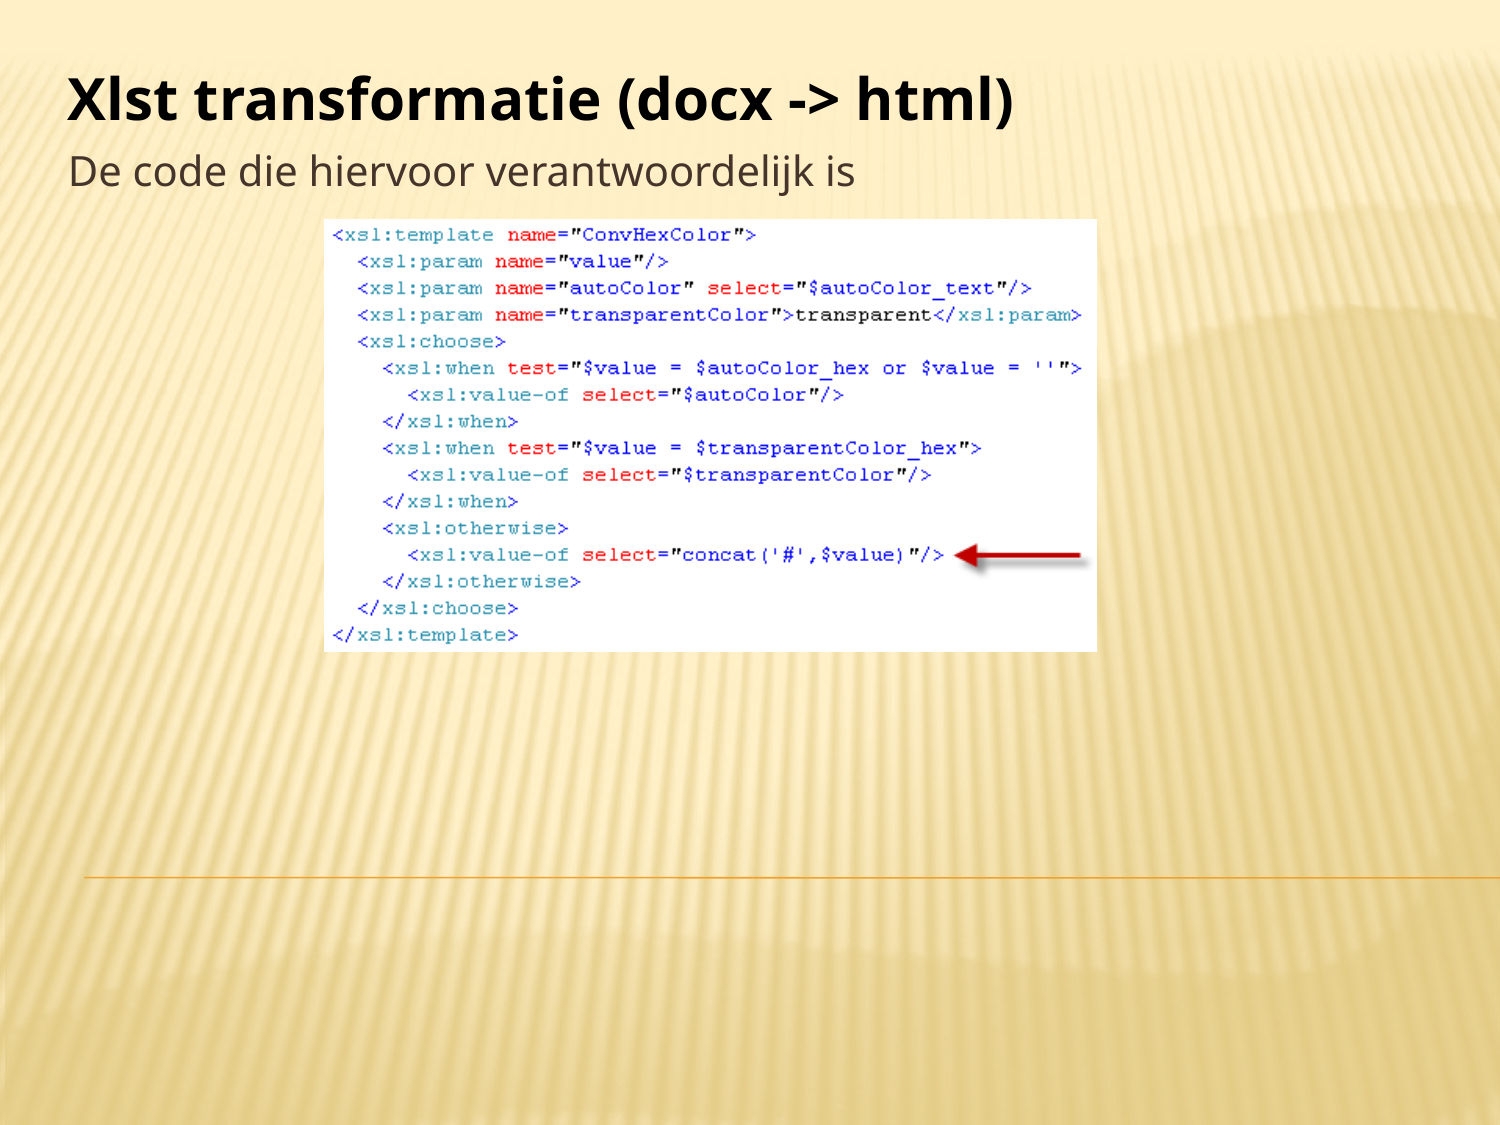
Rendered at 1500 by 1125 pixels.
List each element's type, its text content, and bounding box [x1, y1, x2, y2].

subtitle De code die hiervoor verantwoordelijk is [53, 137, 1459, 740]
text_box Xlst transformatie (docx -> html) [53, 54, 1447, 140]
picture [324, 219, 1097, 652]
